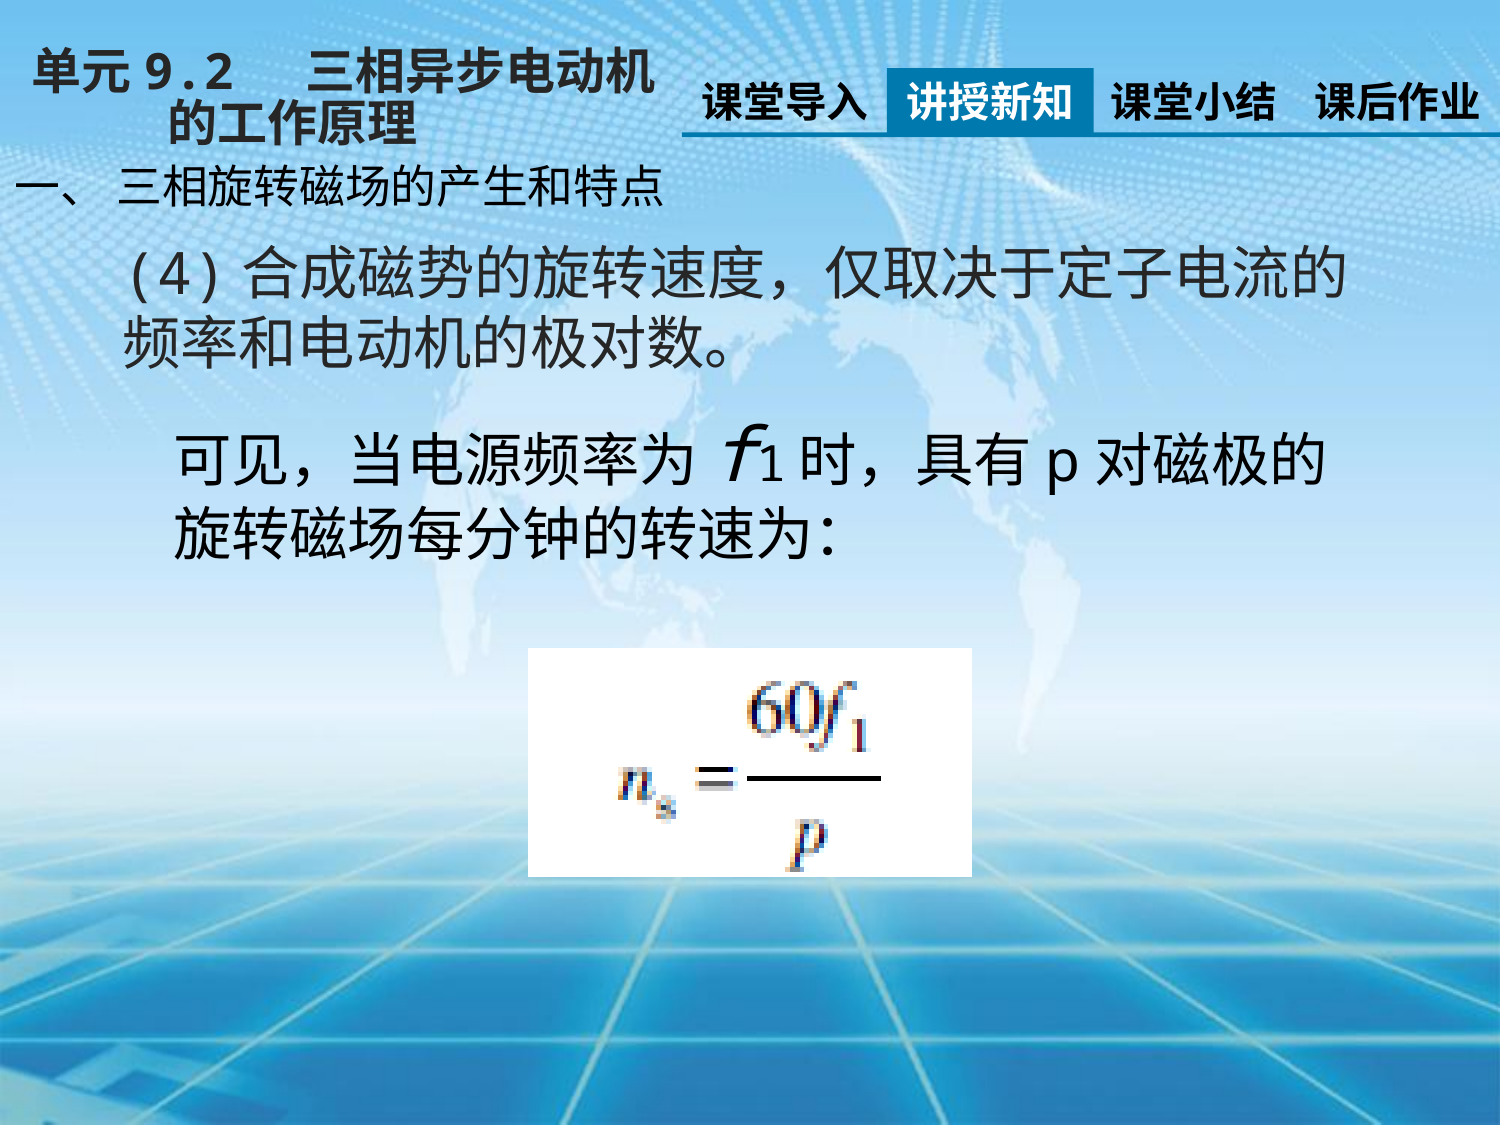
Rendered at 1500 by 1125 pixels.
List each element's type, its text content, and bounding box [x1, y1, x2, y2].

text_box 可见，当电源频率为f1时，具有p对磁极的旋转磁场每分钟的转速为： [158, 399, 1368, 575]
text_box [16, 39, 1500, 160]
picture [0, 0, 1500, 150]
picture [0, 160, 1500, 1125]
text_box (4)合成磁势的旋转速度，仅取决于定子电流的频率和电动机的极对数。 [107, 229, 1381, 384]
text_box 一、 三相旋转磁场的产生和特点 [0, 150, 1350, 221]
